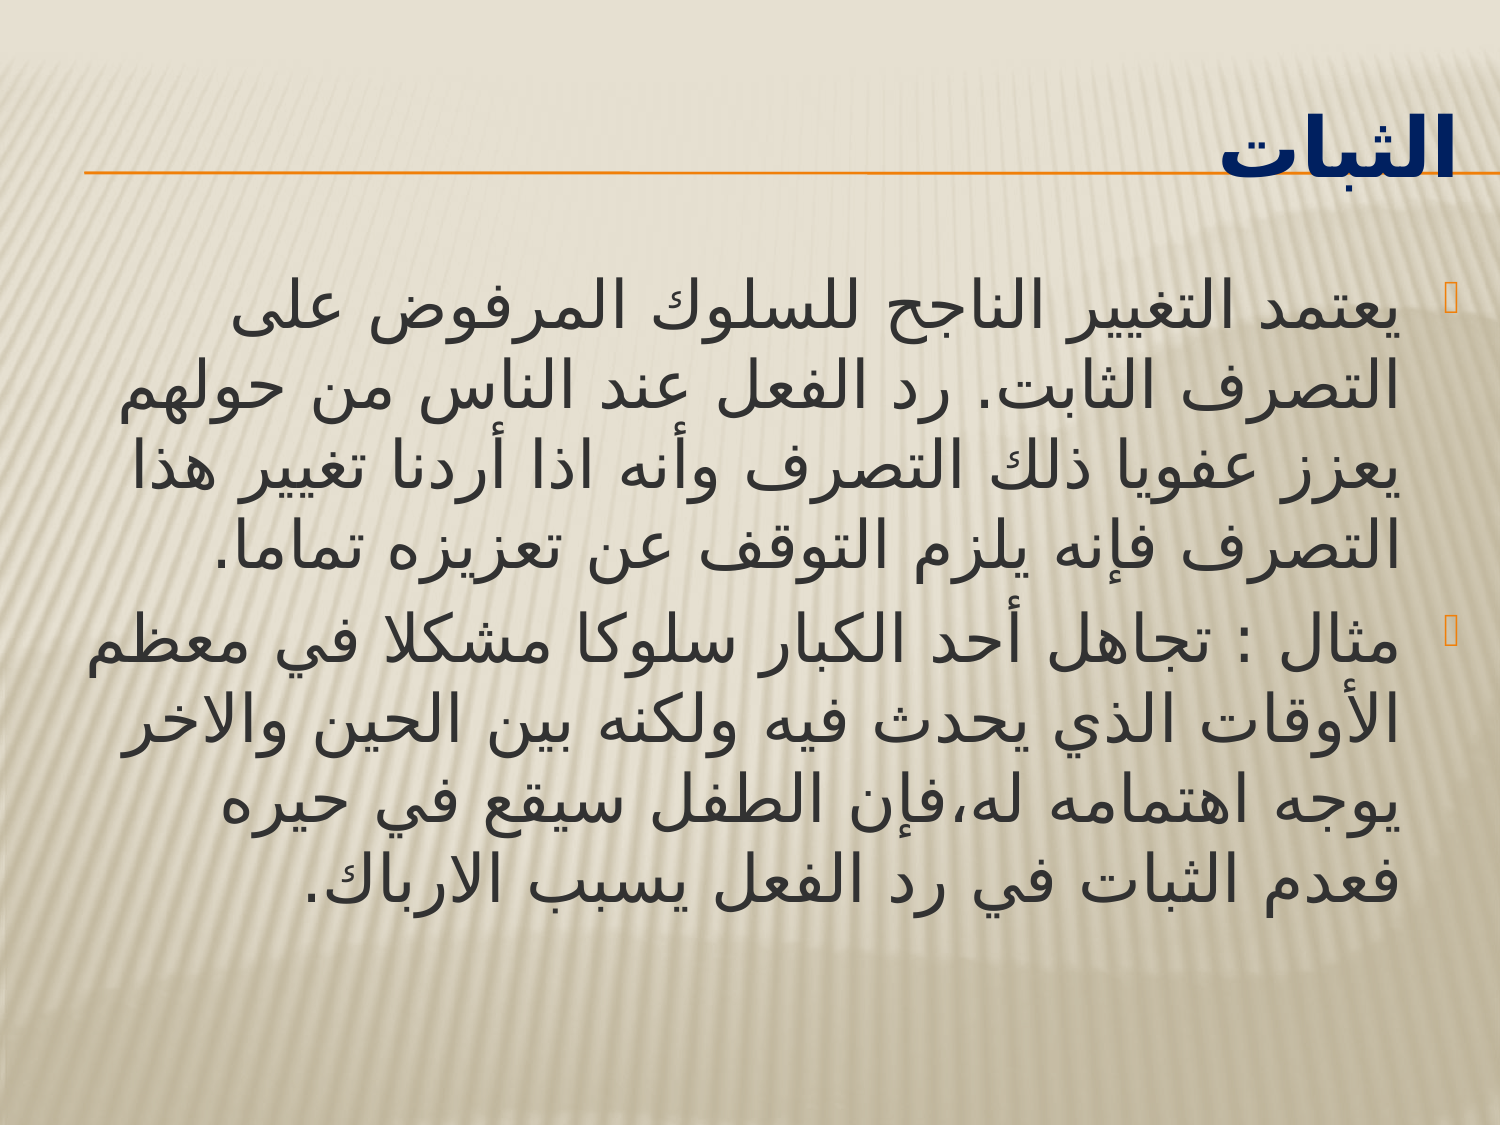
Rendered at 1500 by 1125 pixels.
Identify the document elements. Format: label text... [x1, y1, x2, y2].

list يعتمد التغيير الناجح للسلوك المرفوض على التصرف الثابت. رد الفعل عند الناس من حولهم يعزز عفويا ذلك التصرف وأنه اذا أردنا تغيير هذا التصرف فإنه يلزم التوقف عن تعزيزه تماما. مثال : تجاهل أحد الكبار سلوكا مشكلا في معظم الأوقات الذي يحدث فيه ولكنه بين الحين والاخر يوجه اهتمامه له،فإن الطفل سيقع في حيره فعدم الثبات في رد الفعل يسبب الارباك. [50, 254, 1475, 998]
title الثبات [50, 75, 1475, 213]
